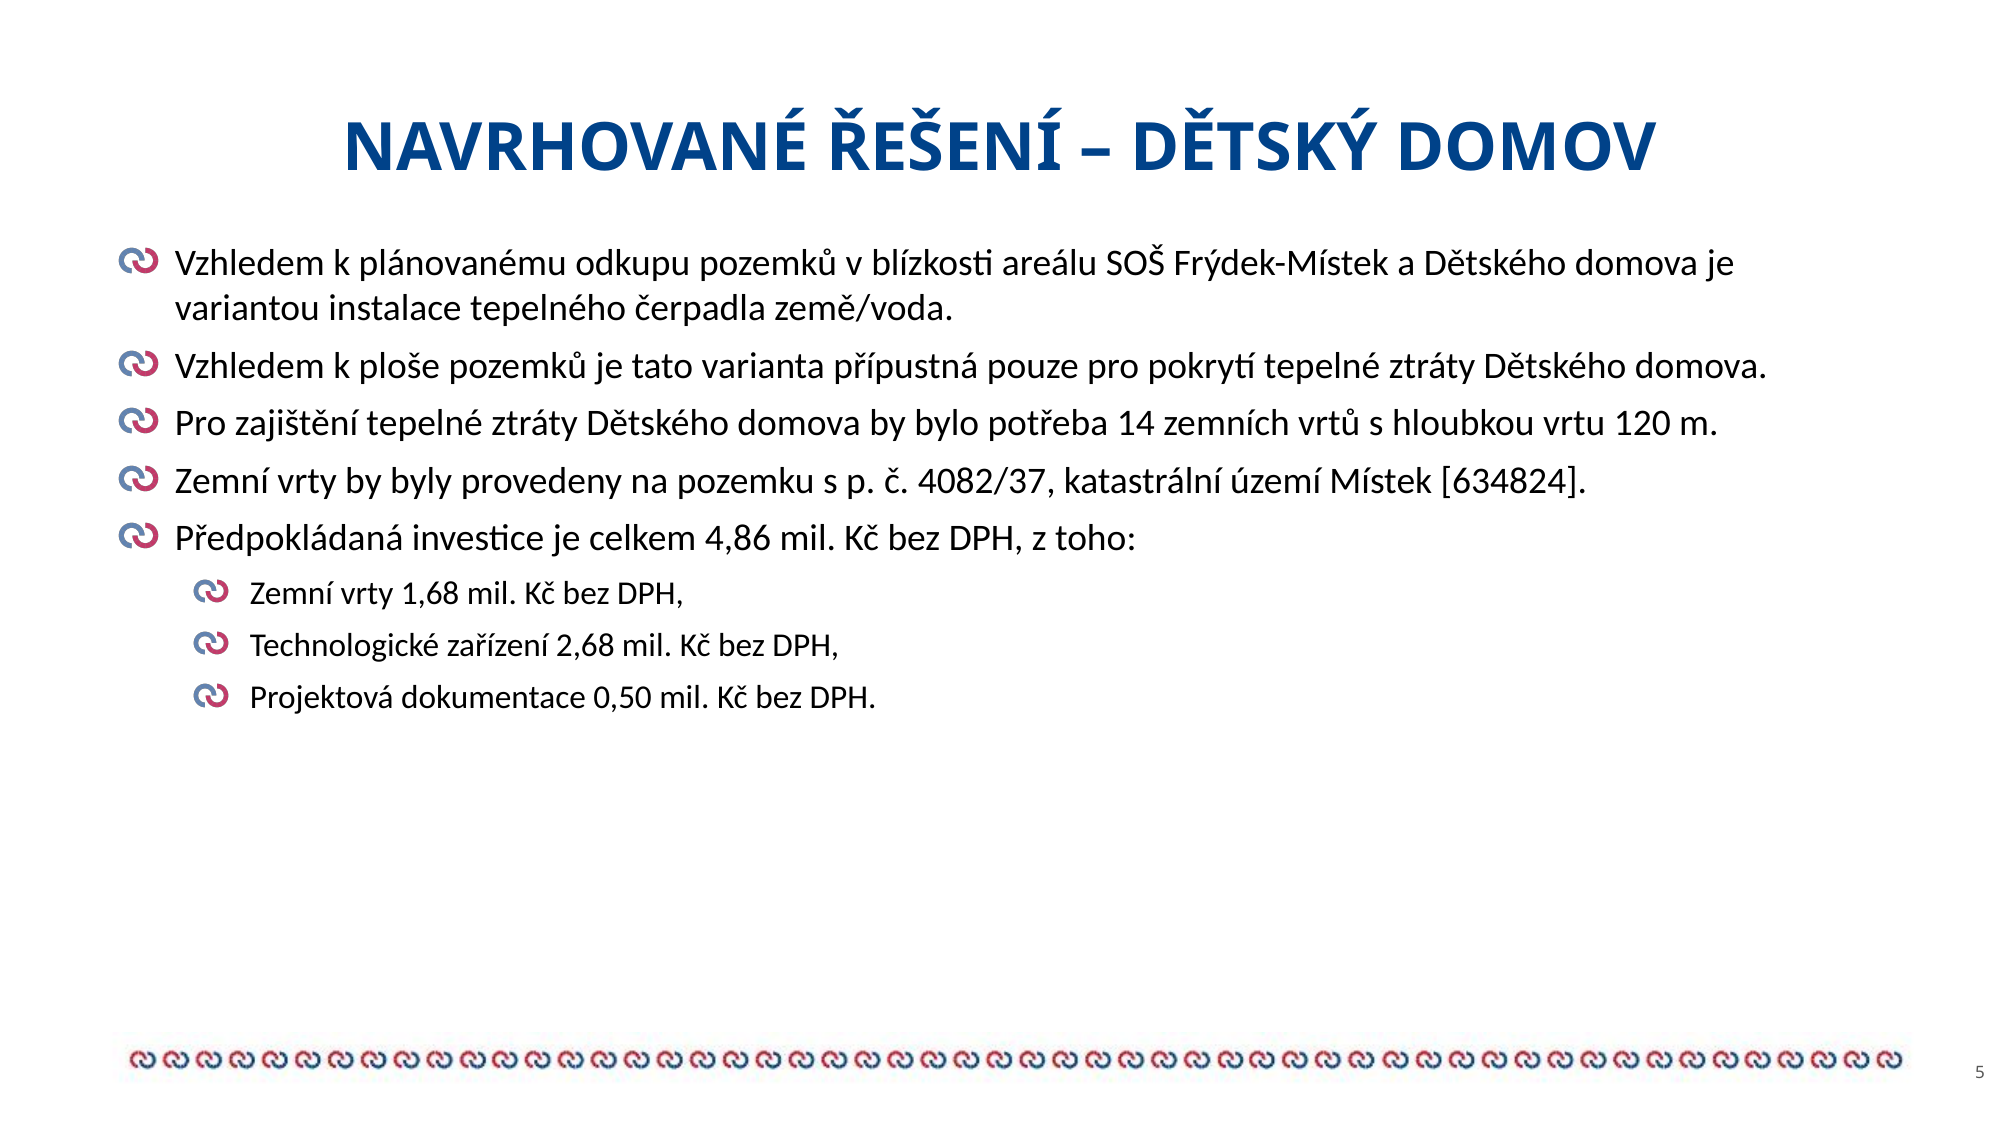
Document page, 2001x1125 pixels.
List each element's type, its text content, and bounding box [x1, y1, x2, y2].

picture [118, 522, 146, 549]
picture [118, 350, 146, 377]
picture [118, 465, 146, 492]
picture [193, 683, 218, 708]
list Vzhledem k plánovanému odkupu pozemků v blízkosti areálu SOŠ Frýdek-Místek a Dětského domova je variantou instalace tepelného čerpadla země/voda. Vzhledem k ploše pozemků je tato varianta přípustná pouze pro pokrytí tepelné ztráty Dětského domova. Pro zajištění tepelné ztráty Dětského domova by bylo potřeba 14 zemních vrtů s hloubkou vrtu 120 m. Zemní vrty by byly provedeny na pozemku s p. č. 4082/37, katastrální území Místek [634824]. Předpokládaná investice je celkem 4,86 mil. Kč bez DPH, z toho: Zemní vrty 1,68 mil. Kč bez DPH, Technologické zařízení 2,68 mil. Kč bez DPH, Projektová dokumentace 0,50 mil. Kč bez DPH. [103, 230, 1836, 945]
picture [118, 407, 146, 434]
slide_number 5 [1533, 1042, 2000, 1103]
picture [193, 631, 218, 655]
picture [118, 247, 146, 274]
title NAVRHOVANÉ ŘEŠENÍ – DĚTSKÝ DOMOV [139, 40, 1861, 258]
picture [193, 579, 218, 603]
picture [63, 1032, 1985, 1087]
